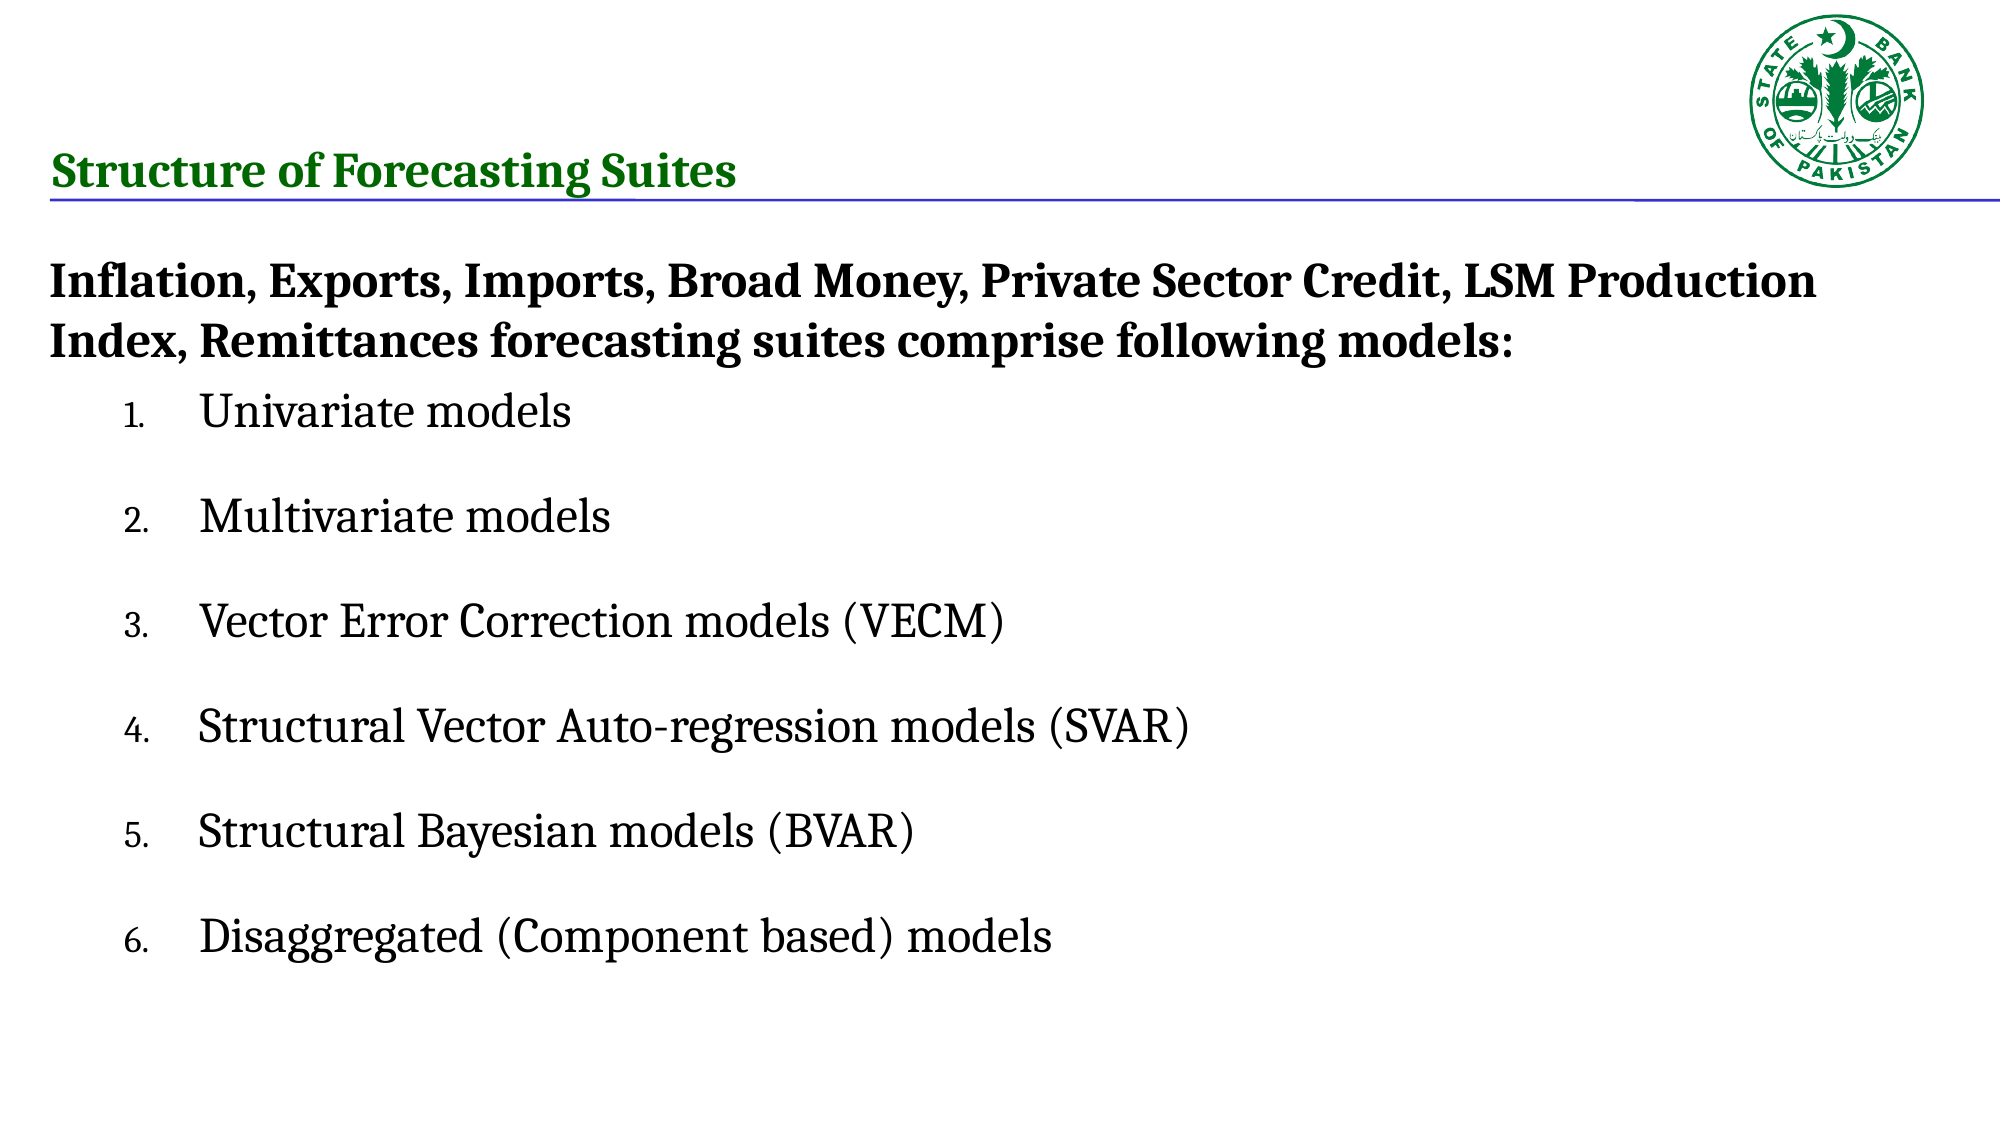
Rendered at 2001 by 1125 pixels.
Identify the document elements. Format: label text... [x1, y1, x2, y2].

list Inflation, Exports, Imports, Broad Money, Private Sector Credit, LSM Production Index, Remittances forecasting suites comprise following models: Univariate models Multivariate models Vector Error Correction models (VECM) Structural Vector Auto-regression models (SVAR) Structural Bayesian models (BVAR) Disaggregated (Component based) models [48, 247, 1950, 987]
text_box Structure of Forecasting Suites [52, 137, 1641, 213]
picture [1746, 10, 1927, 191]
